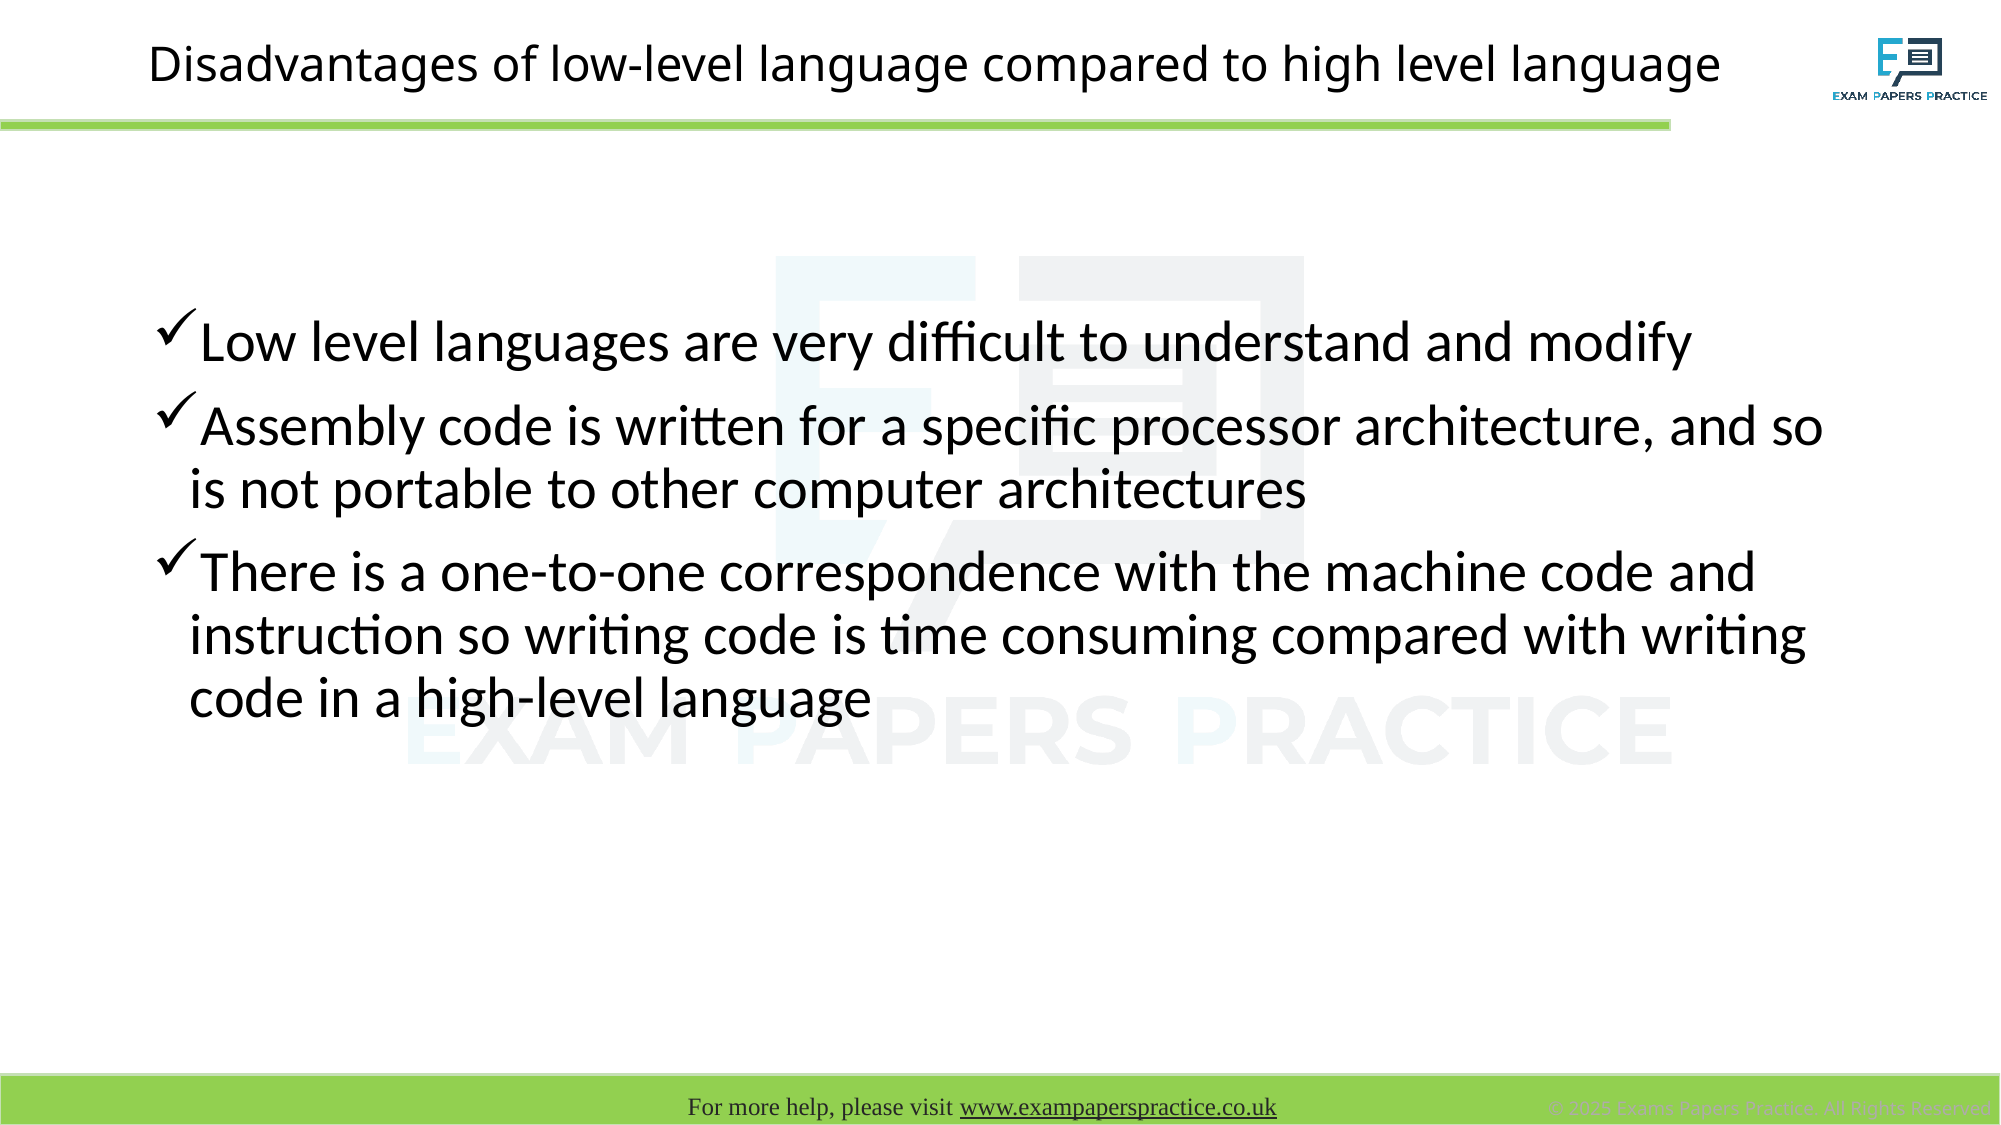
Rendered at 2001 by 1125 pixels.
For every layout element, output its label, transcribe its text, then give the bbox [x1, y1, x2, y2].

title Disadvantages of low-level language compared to high level language [132, 11, 1858, 121]
list Low level languages are very difficult to understand and modify Assembly code is written for a specific processor architecture, and so is not portable to other computer architectures There is a one-to-one correspondence with the machine code and instruction so writing code is time consuming compared with writing code in a high-level language [137, 304, 1863, 1018]
